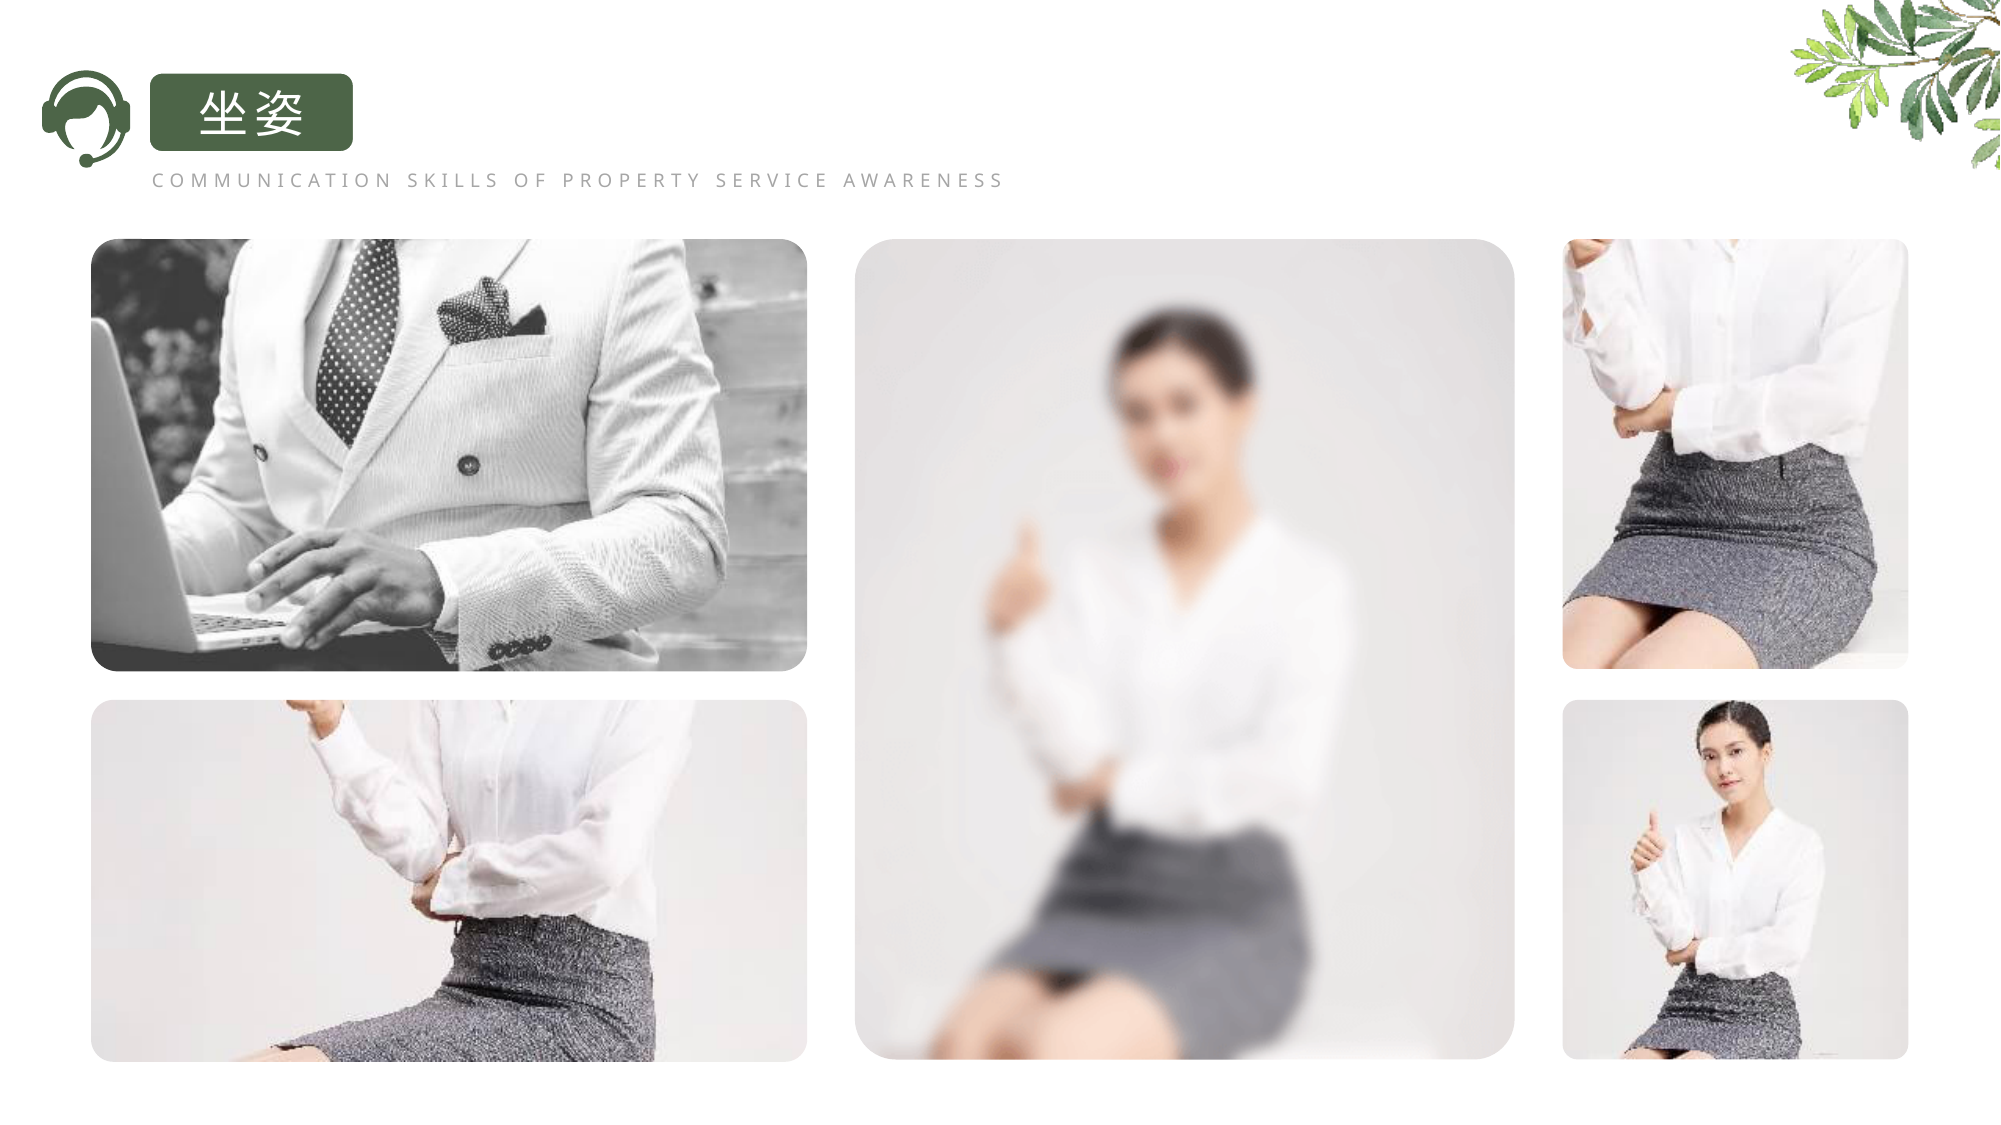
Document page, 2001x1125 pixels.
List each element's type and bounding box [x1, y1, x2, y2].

text_box [0, 0, 2000, 1125]
text_box [42, 70, 354, 168]
picture [1790, 0, 2000, 170]
